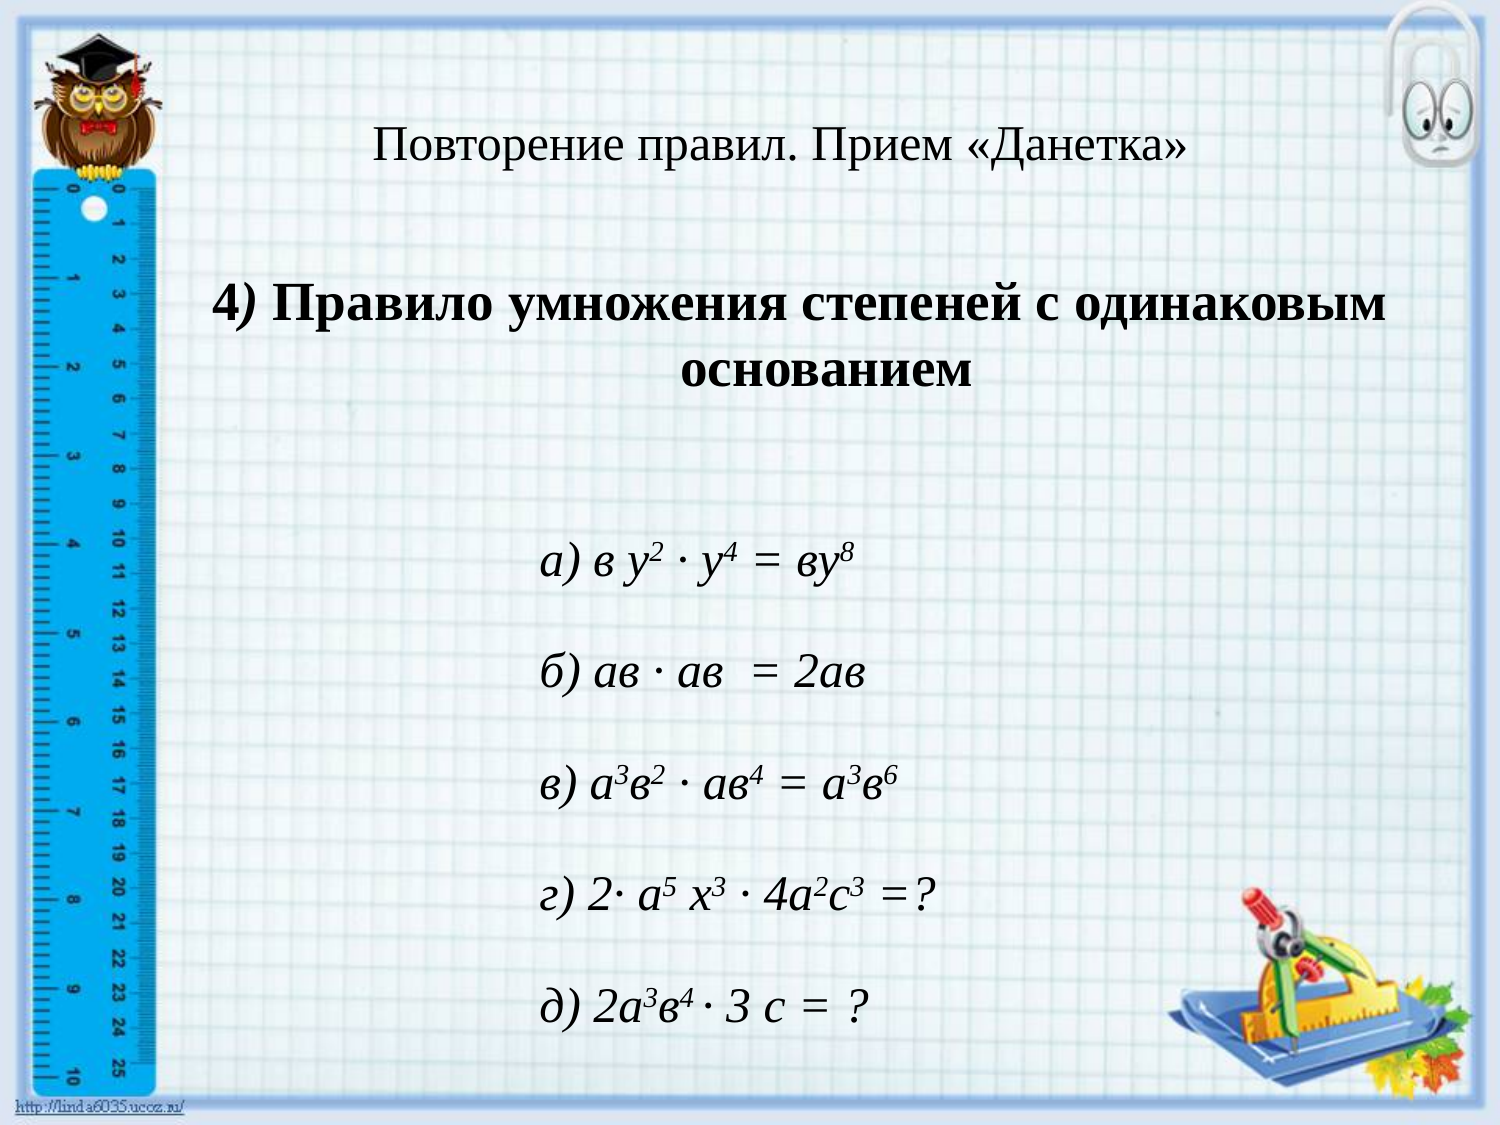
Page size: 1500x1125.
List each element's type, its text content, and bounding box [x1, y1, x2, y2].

picture [0, 0, 1500, 1125]
title Повторение правил. Прием «Данетка» [105, 46, 1456, 235]
list 4) Правило умножения степеней с одинаковым основанием а) в у2 ∙ у4 = ву8 б) ав ∙ ав = 2ав в) а3в2 ∙ ав4 = а3в6 г) 2∙ а5 х3 ∙ 4а2с3 =? д) 2а3в4 ∙ 3 с = ? [175, 257, 1425, 1050]
